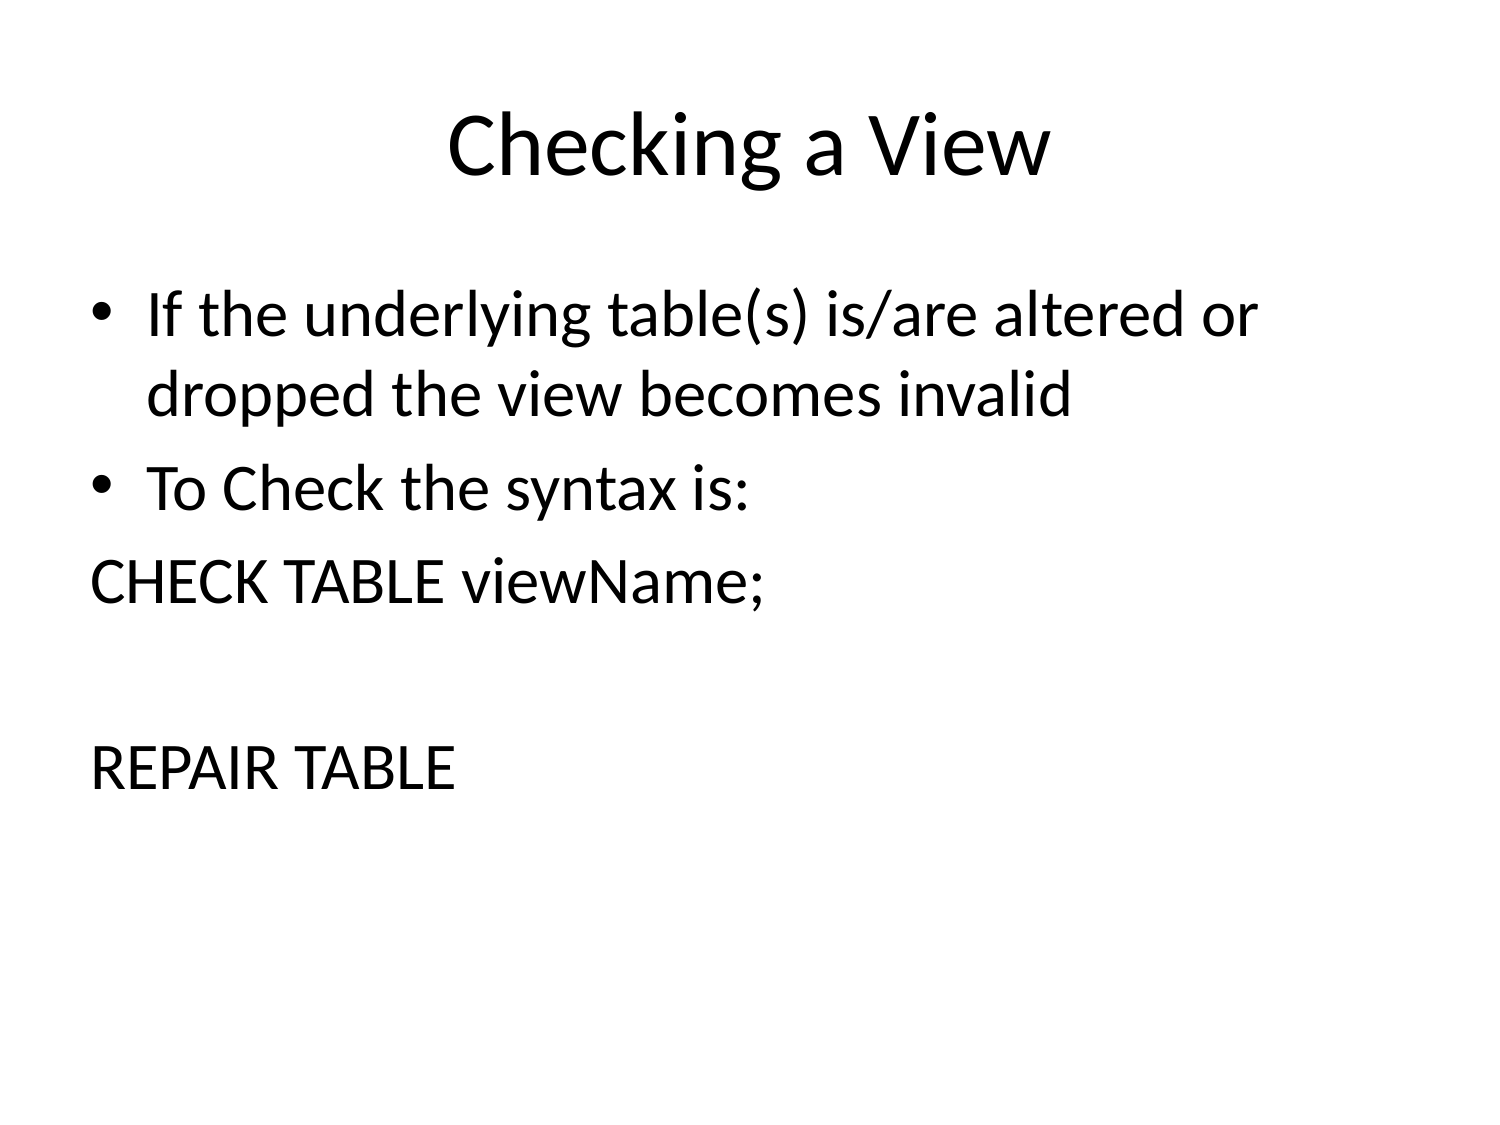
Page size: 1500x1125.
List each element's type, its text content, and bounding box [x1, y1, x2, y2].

title Checking a View [75, 45, 1425, 233]
list If the underlying table(s) is/are altered or dropped the view becomes invalid To Check the syntax is: CHECK TABLE viewName; REPAIR TABLE [75, 262, 1425, 1005]
